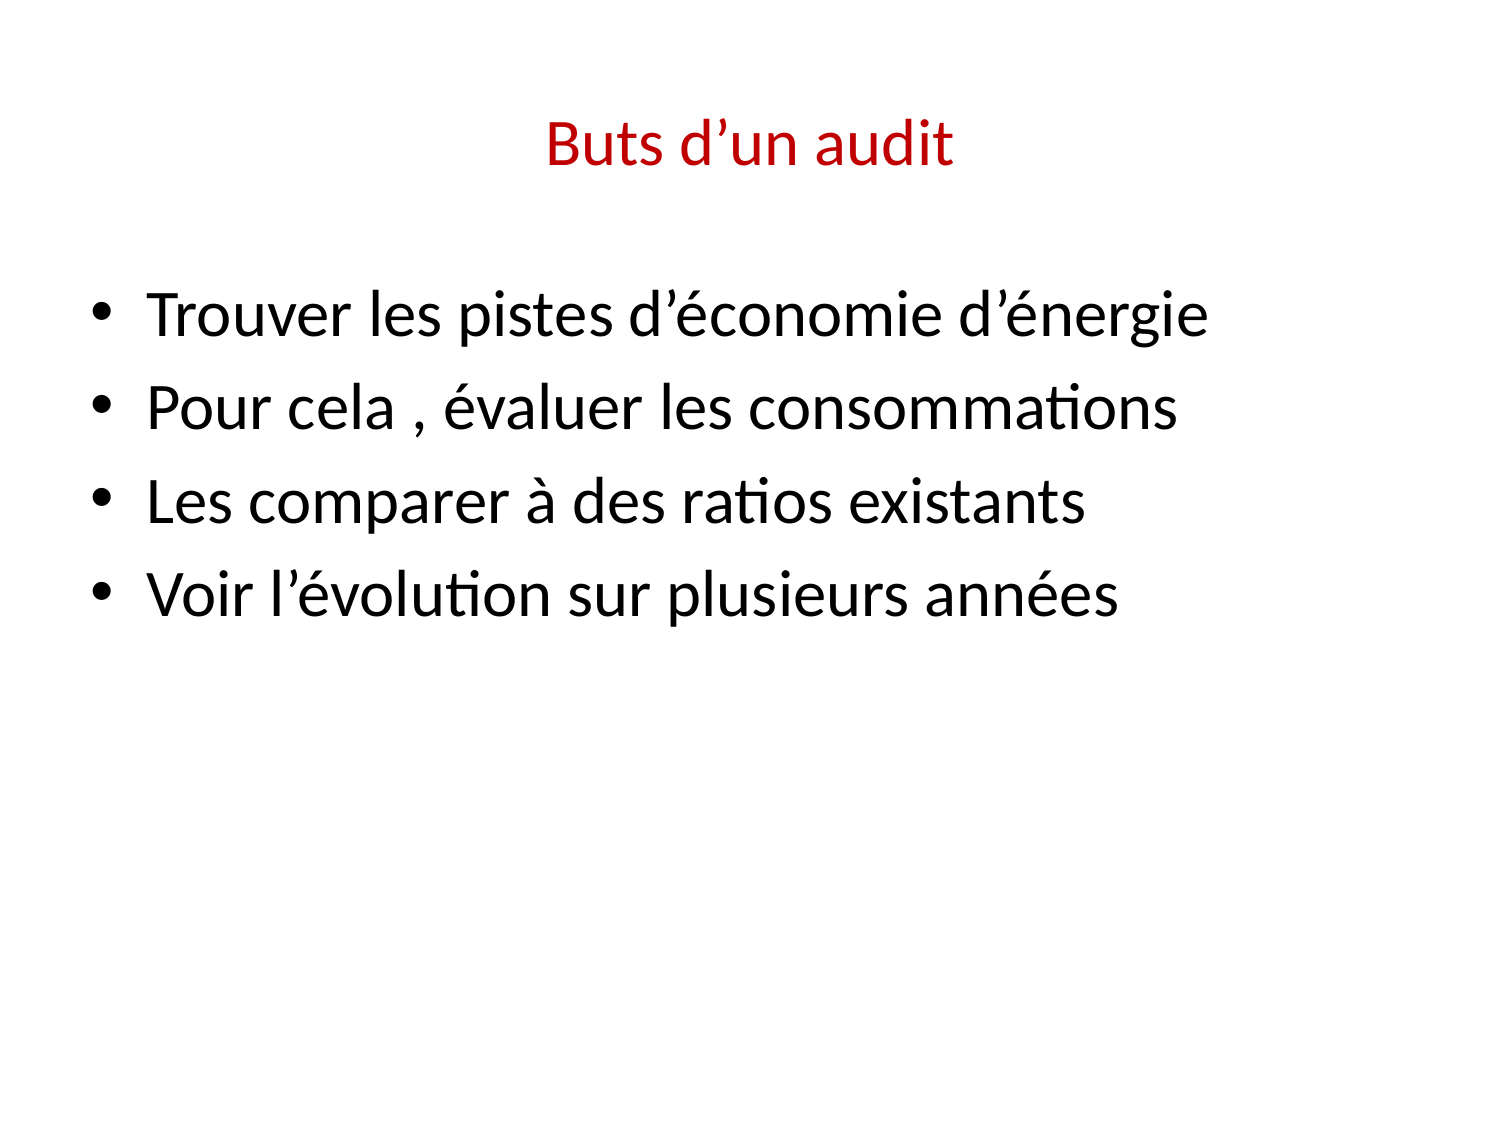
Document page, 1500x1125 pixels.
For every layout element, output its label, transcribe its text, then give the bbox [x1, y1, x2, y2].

title Buts d’un audit [75, 45, 1425, 233]
list Trouver les pistes d’économie d’énergie Pour cela , évaluer les consommations Les comparer à des ratios existants Voir l’évolution sur plusieurs années [75, 262, 1425, 1005]
